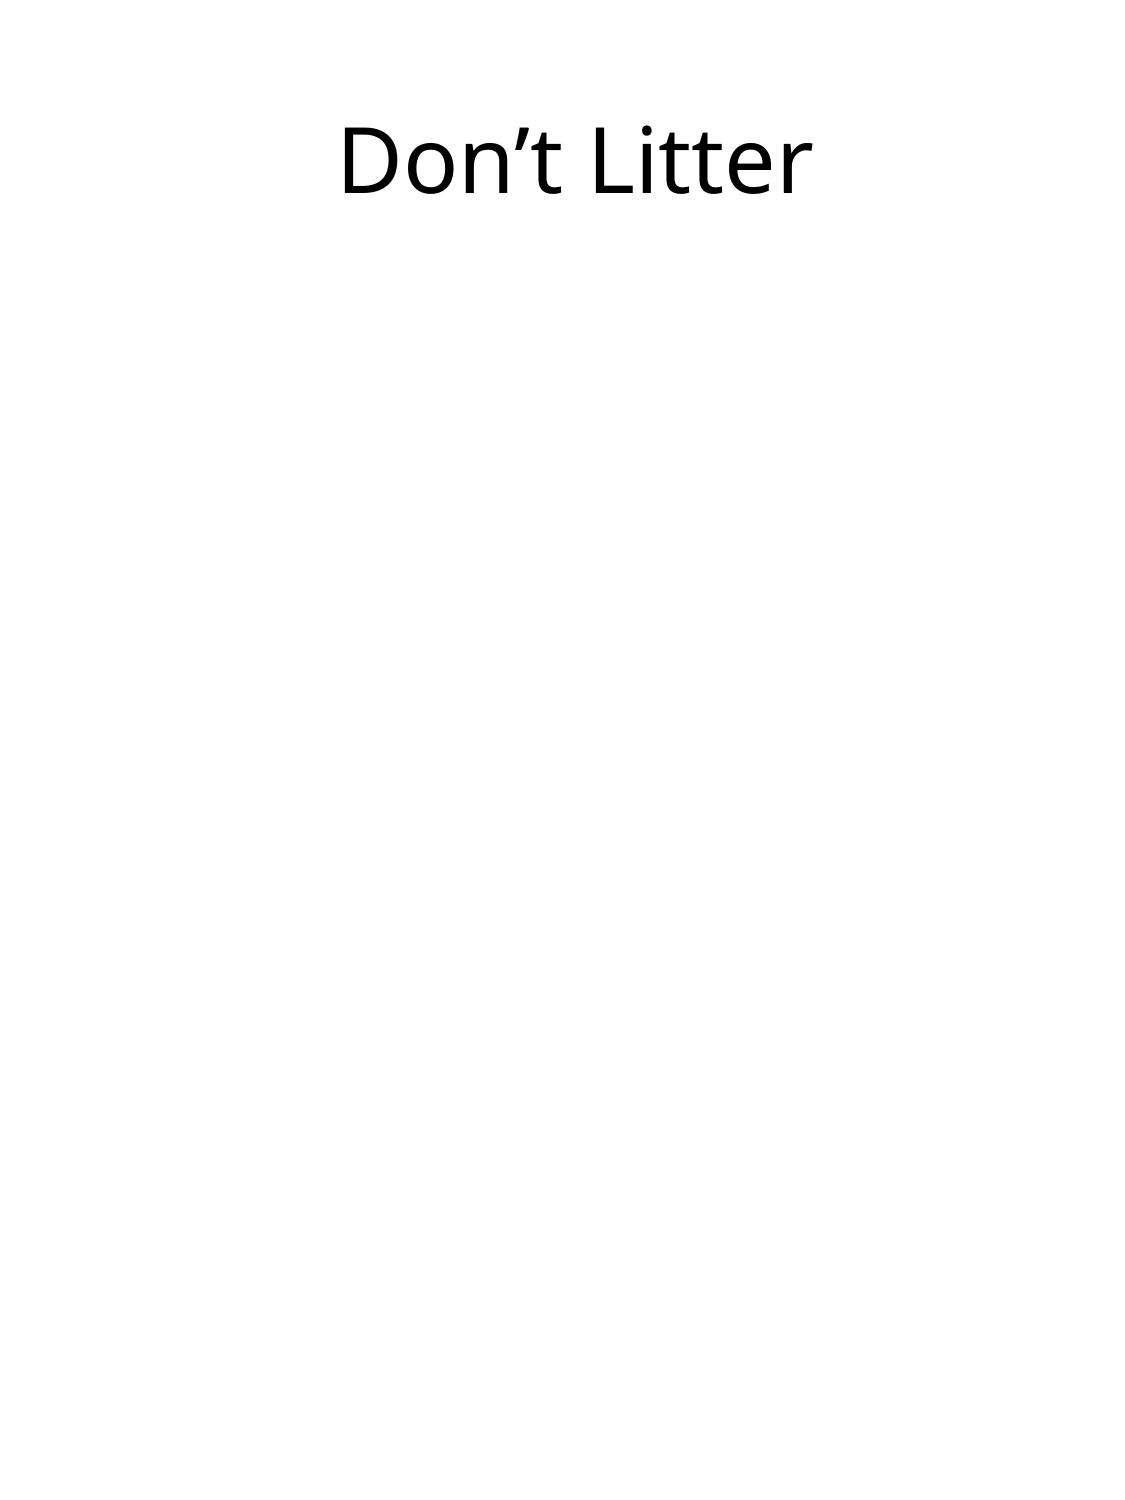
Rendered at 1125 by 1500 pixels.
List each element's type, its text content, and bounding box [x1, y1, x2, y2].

text_box Don’t Litter [321, 94, 830, 220]
